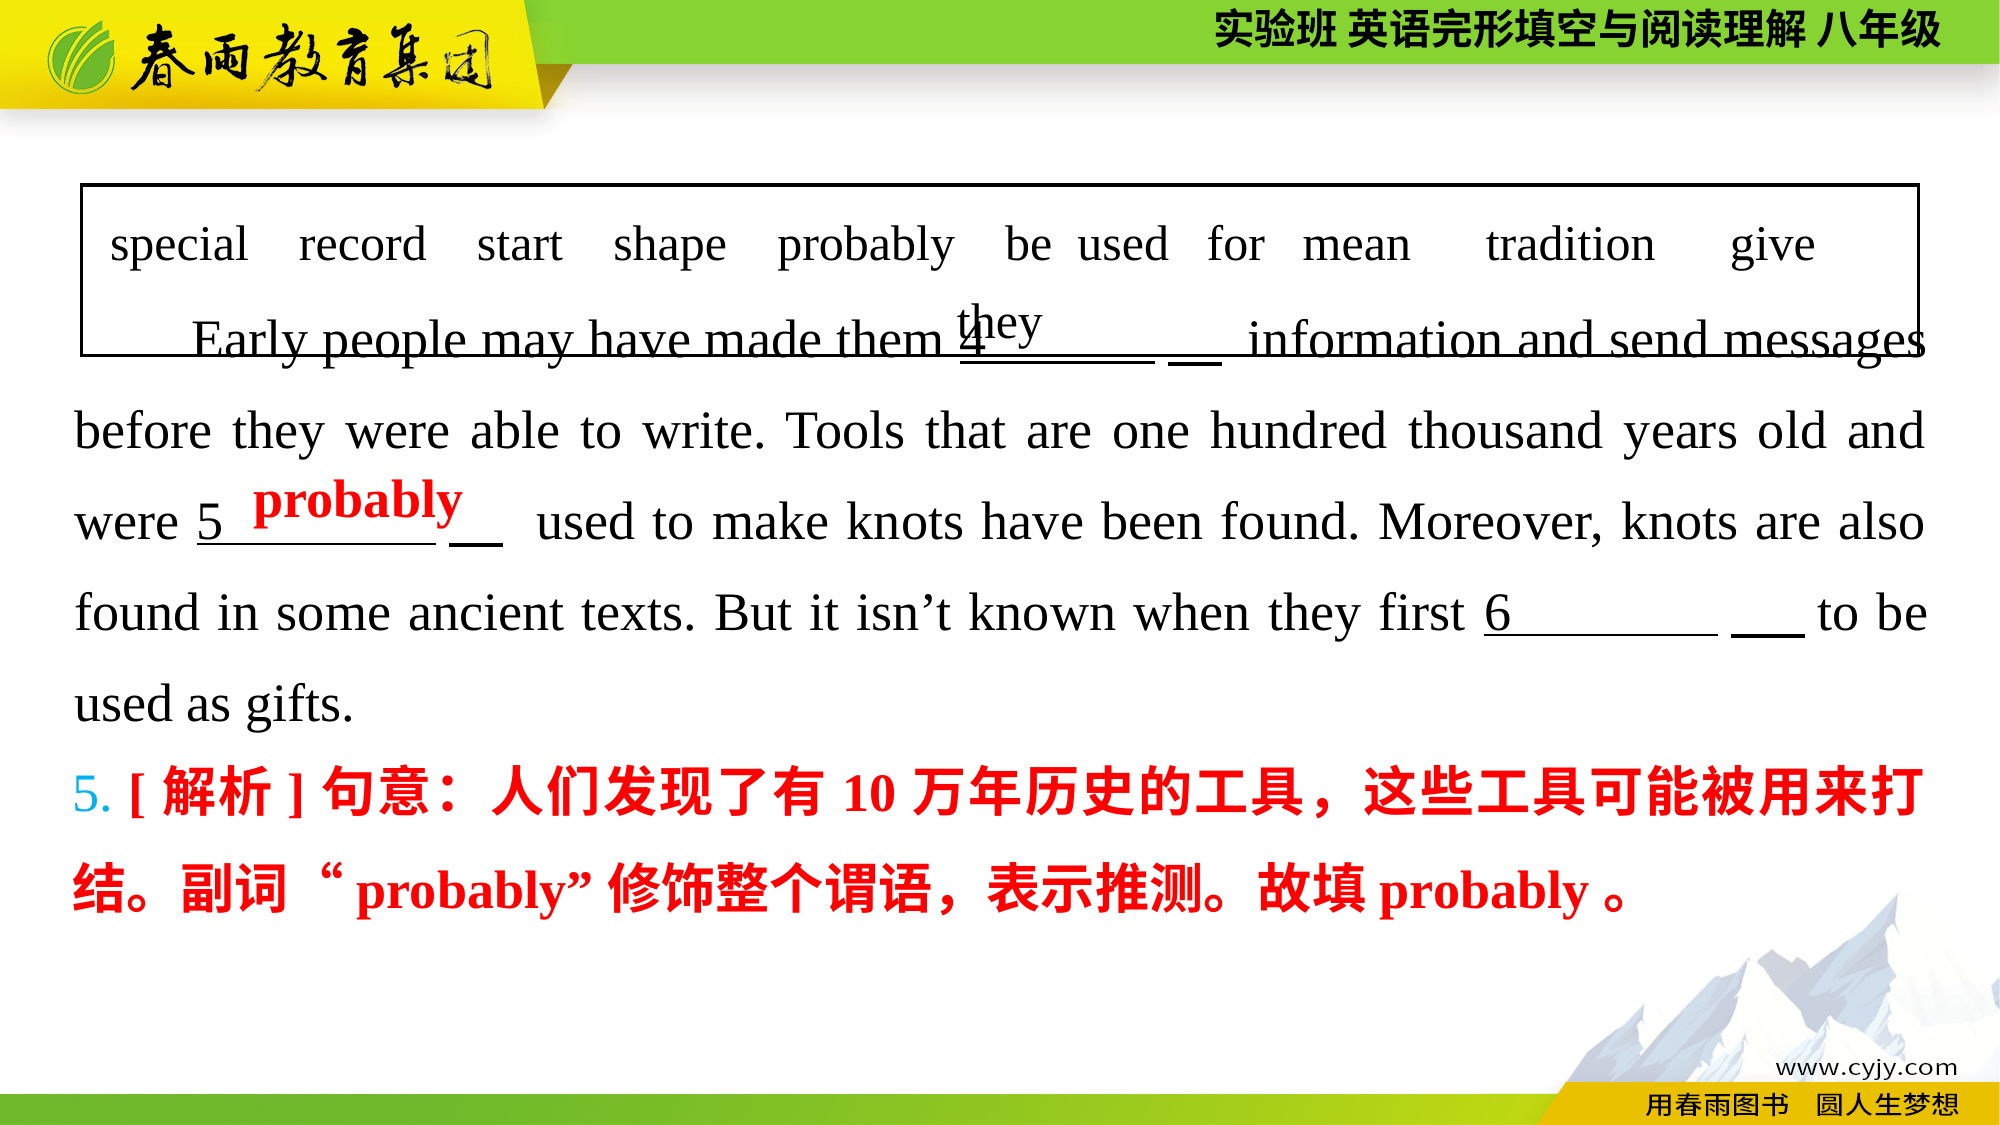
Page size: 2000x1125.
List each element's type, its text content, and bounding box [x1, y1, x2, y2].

text_box 5. [解析]句意：人们发现了有10万年历史的工具，这些工具可能被用来打结。副词“probably”修饰整个谓语，表示推测。故填probably。 [57, 717, 1942, 928]
text_box special record start shape probably be used for mean tradition give they [81, 185, 1919, 356]
picture [0, 0, 2000, 1125]
list Early people may have made them 4 information and send messages before they were able to write. Tools that are one hundred thousand years old and were 5 used to make knots have been found. Moreover, knots are also found in some ancient texts. But it isn’t known when they first 6 ， to be used as gifts. [59, 269, 1944, 745]
text_box probably [238, 455, 479, 536]
